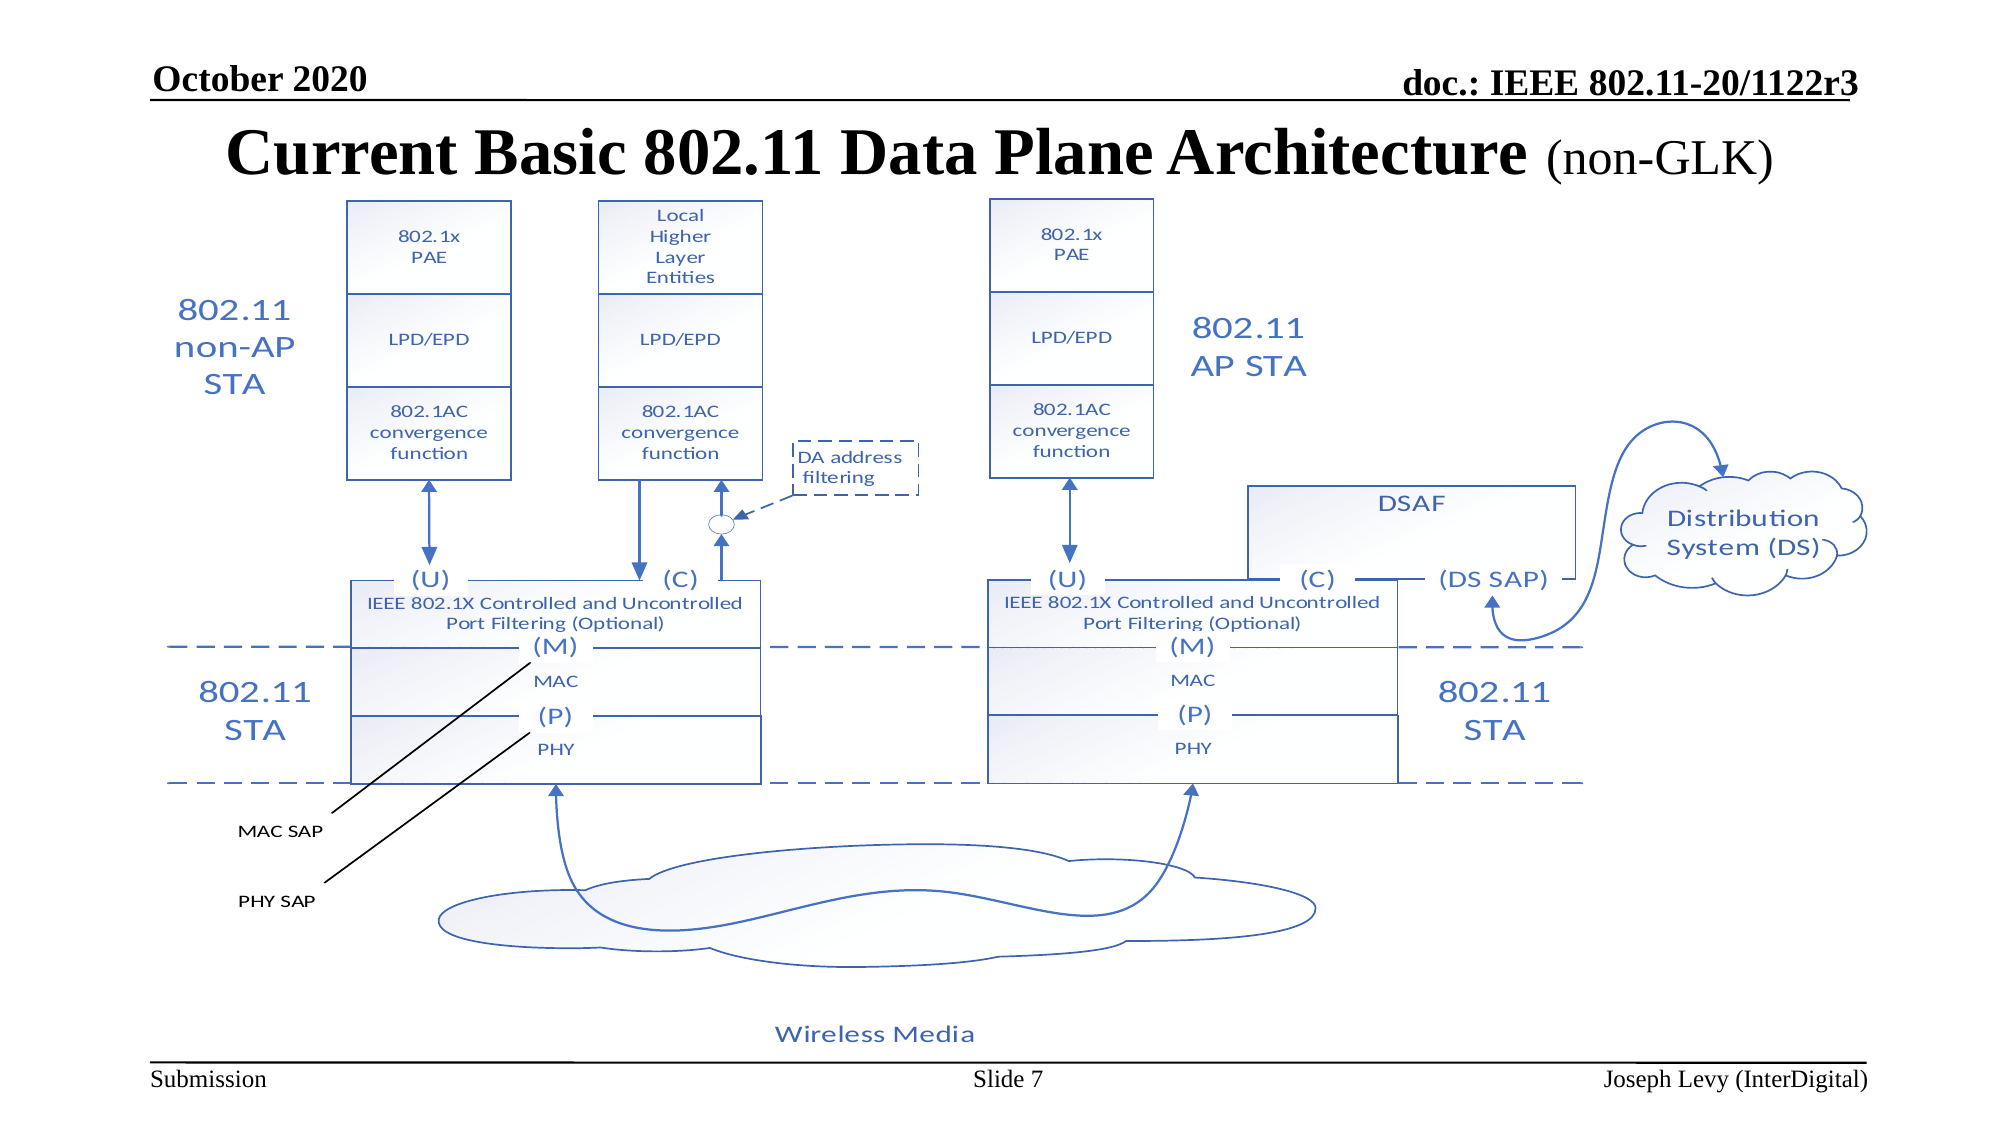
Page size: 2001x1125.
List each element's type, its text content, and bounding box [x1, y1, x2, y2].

title Current Basic 802.11 Data Plane Architecture (non-GLK) [149, 112, 1850, 184]
footer Joseph Levy (InterDigital) [1171, 1070, 1869, 1093]
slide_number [152, 54, 563, 100]
slide_number Slide 7 [950, 1071, 1067, 1123]
picture [149, 195, 1869, 1063]
